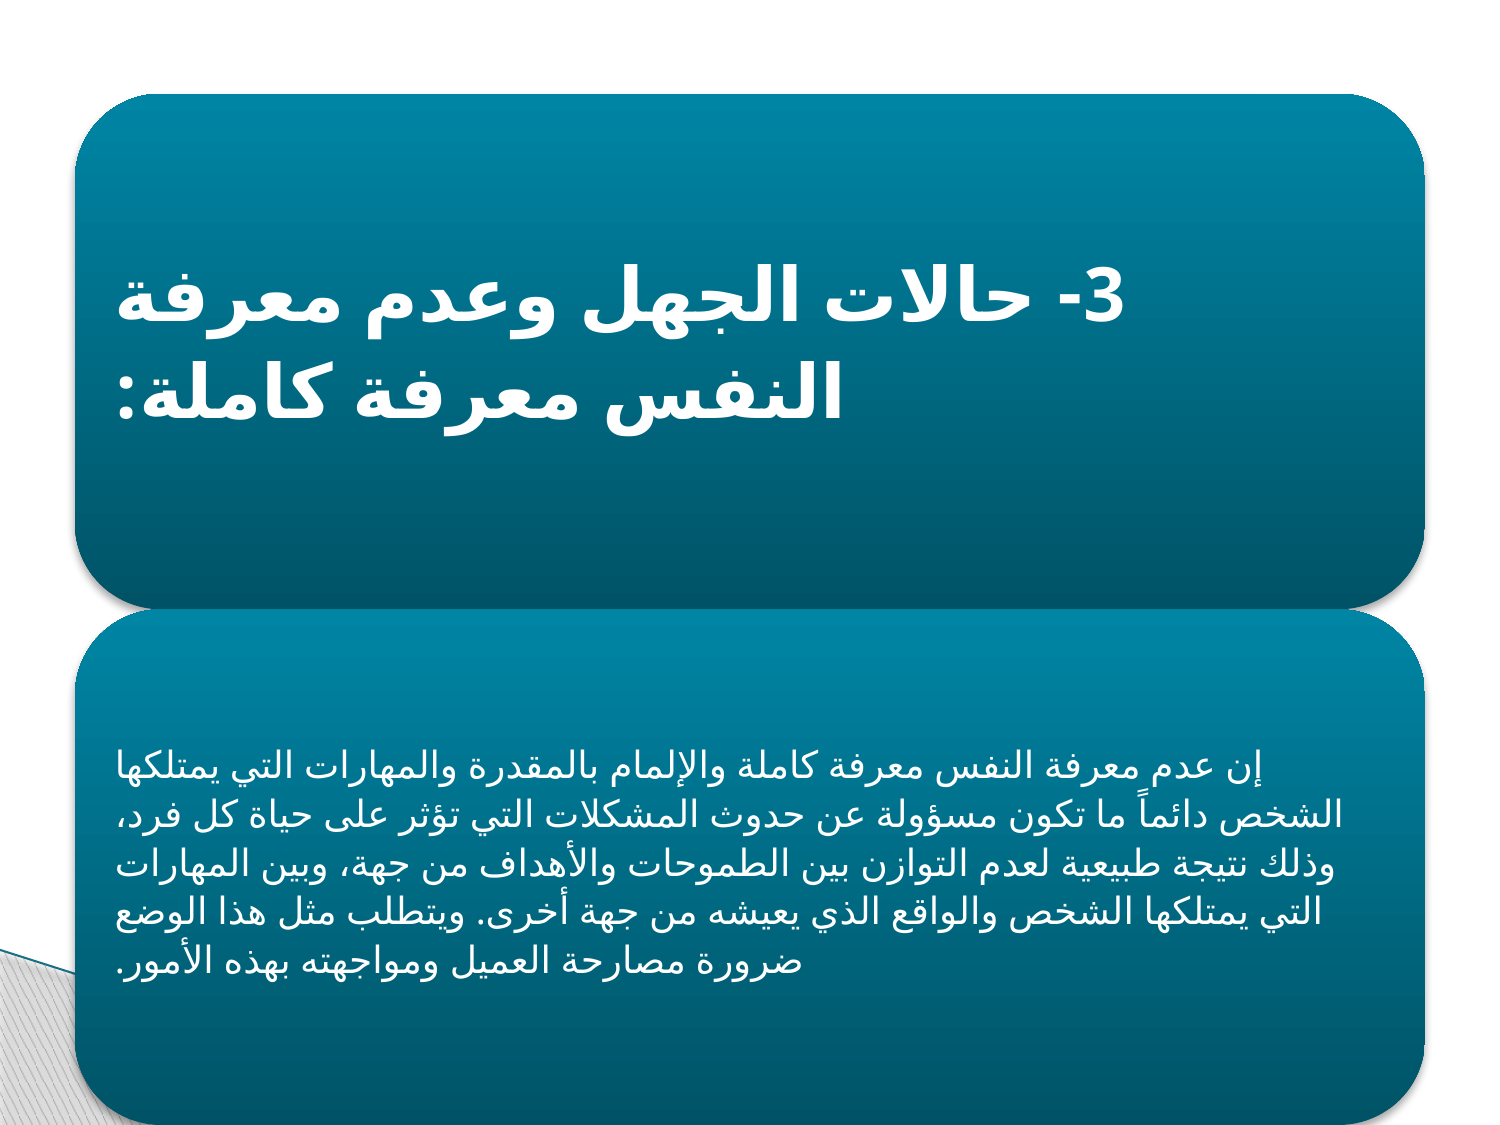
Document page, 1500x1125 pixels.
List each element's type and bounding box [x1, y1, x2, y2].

list [74, 93, 1426, 1125]
